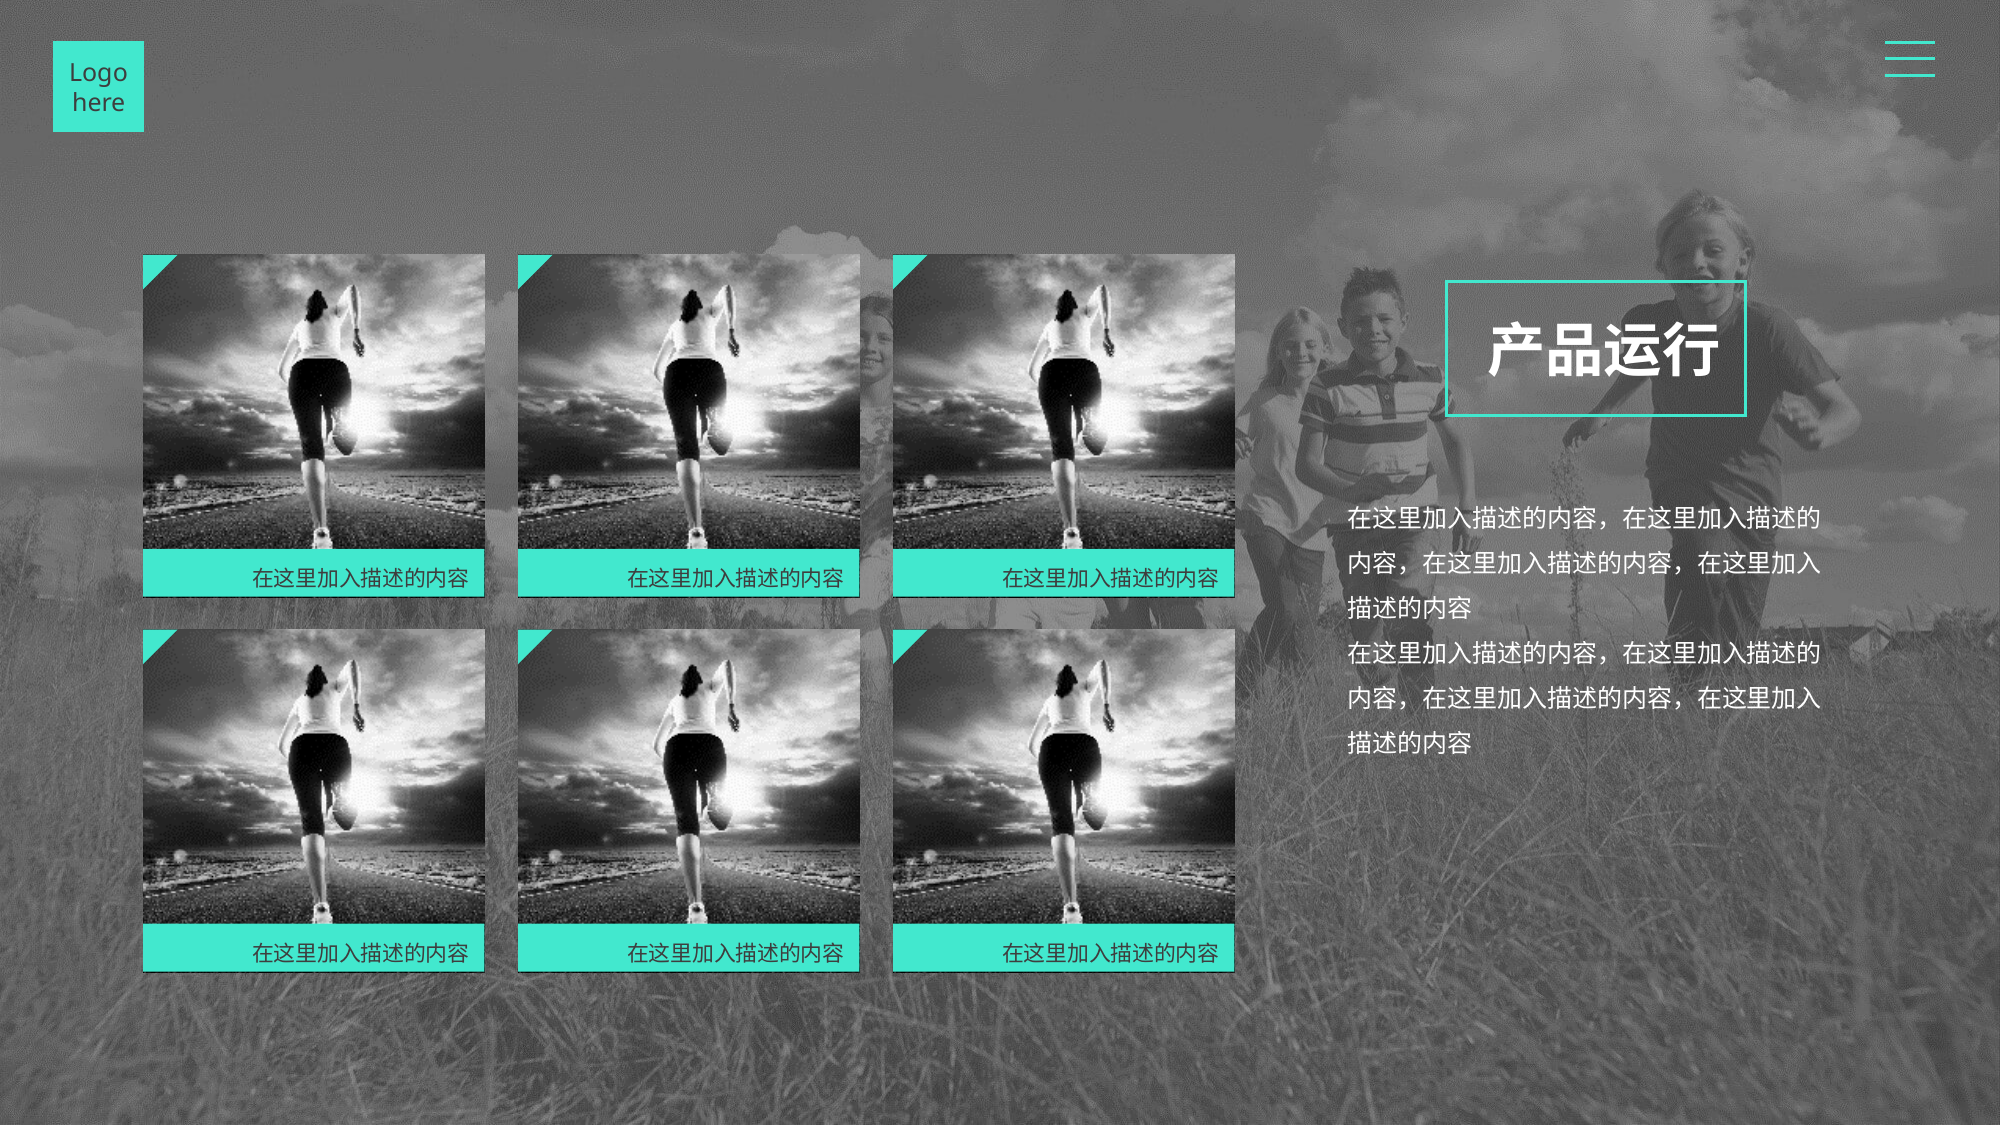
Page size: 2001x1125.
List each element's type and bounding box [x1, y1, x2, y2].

text_box [518, 254, 860, 544]
text_box [893, 254, 1235, 544]
text_box [518, 544, 860, 597]
text_box [518, 629, 860, 919]
text_box [143, 254, 485, 544]
text_box [143, 919, 485, 972]
text_box [893, 919, 1235, 972]
list [0, 0, 2000, 1125]
text_box [143, 629, 485, 919]
text_box [518, 919, 860, 972]
text_box [893, 629, 1235, 919]
text_box [54, 42, 1936, 132]
text_box [143, 544, 485, 597]
text_box [893, 544, 1235, 597]
